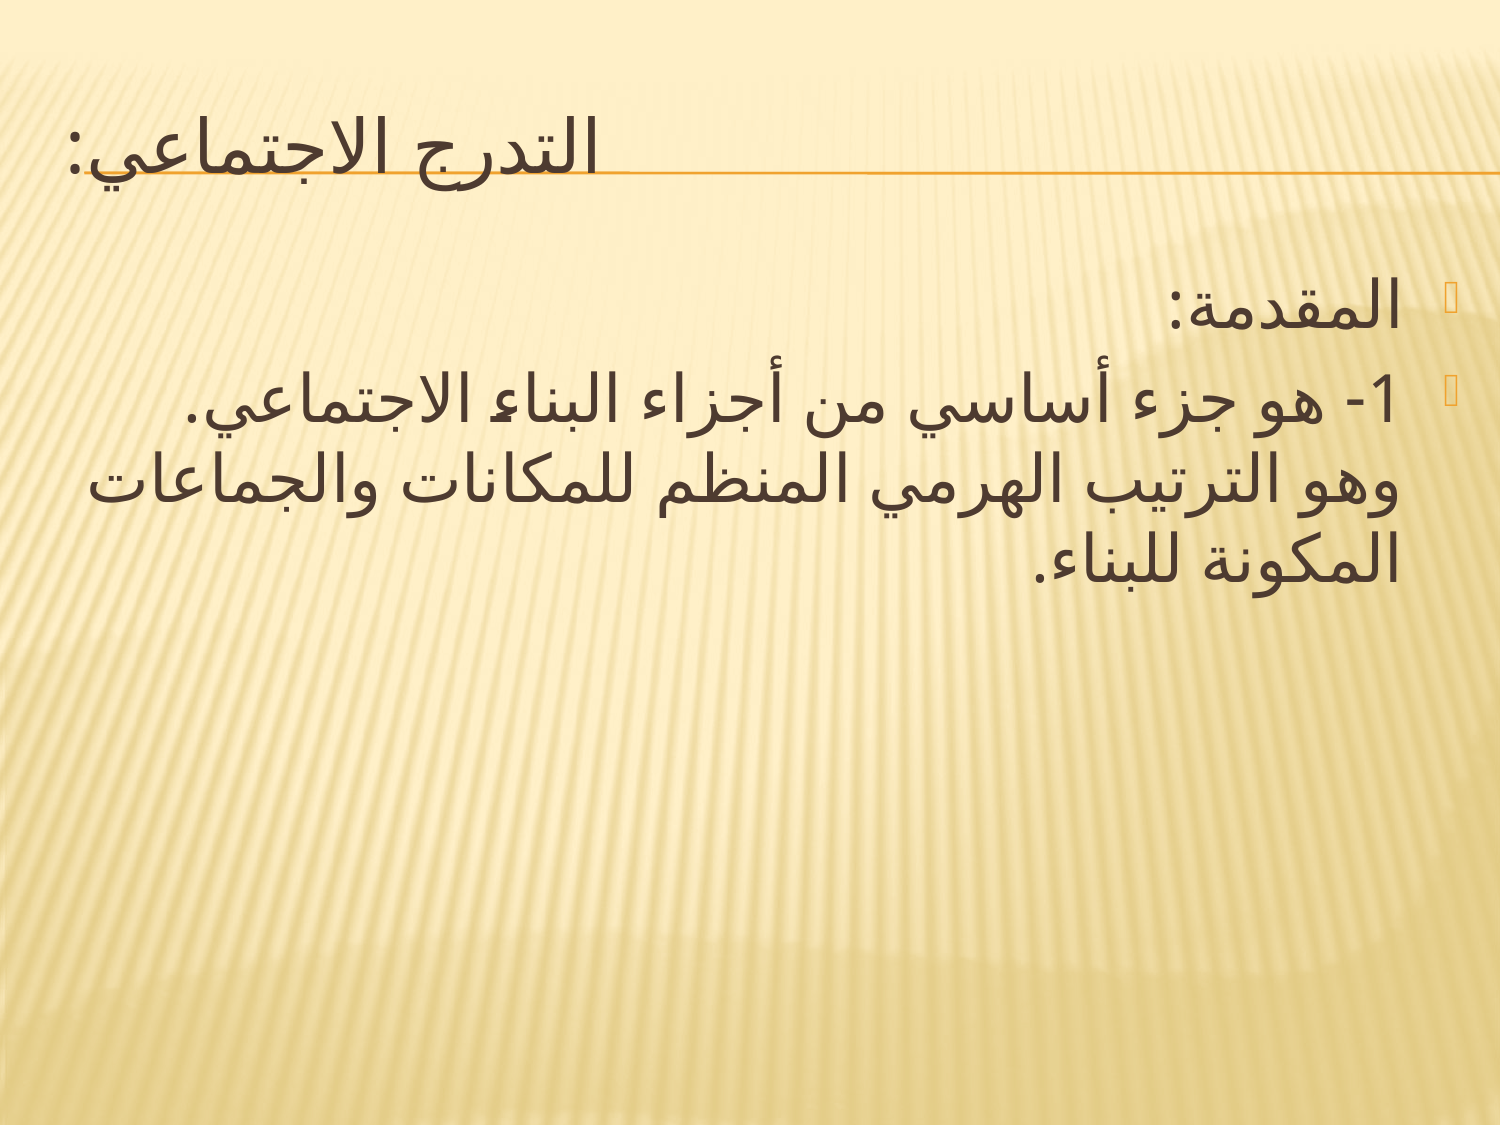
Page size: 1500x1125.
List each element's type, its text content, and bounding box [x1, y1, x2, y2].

list المقدمة: 1- هو جزء أساسي من أجزاء البناء الاجتماعي. وهو الترتيب الهرمي المنظم للمكانات والجماعات المكونة للبناء. [50, 254, 1475, 998]
title التدرج الاجتماعي: [50, 75, 1475, 213]
